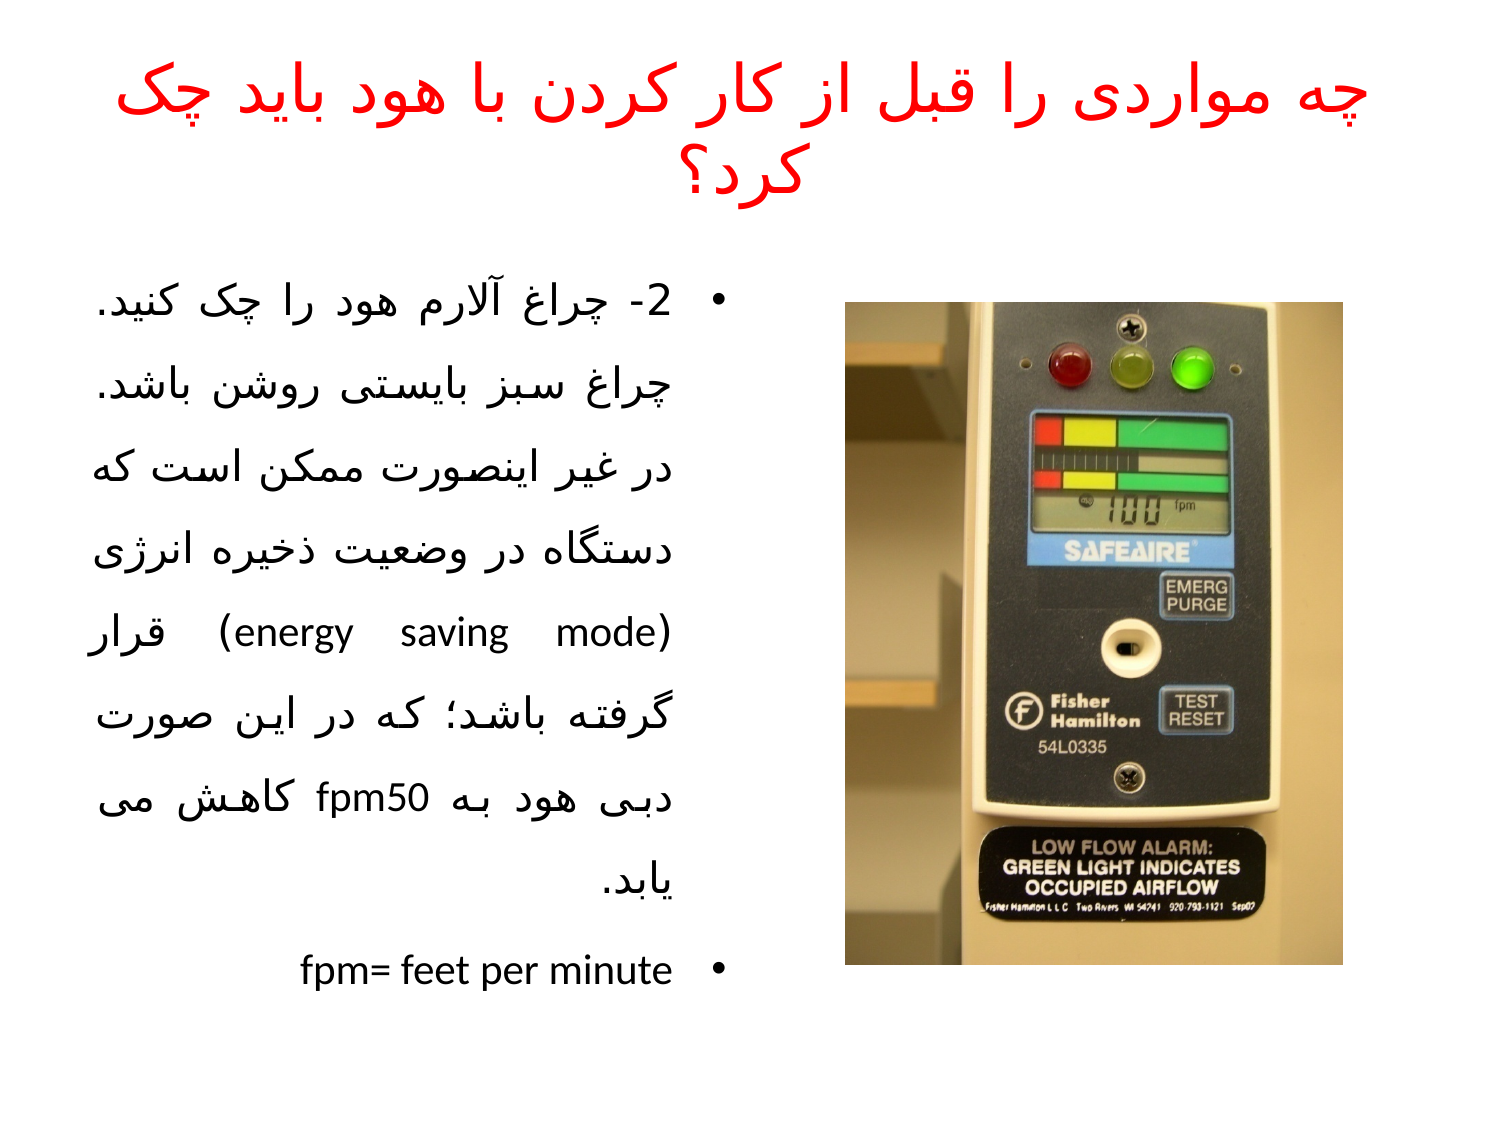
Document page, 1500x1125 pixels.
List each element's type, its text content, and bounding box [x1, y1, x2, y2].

list 2- چراغ آلارم هود را چک کنید. چراغ سبز بایستی روشن باشد. در غیر اینصورت ممکن است که دستگاه در وضعیت ذخیره انرژی (energy saving mode) قرار گرفته باشد؛ که در این صورت دبی هود به fpm50 کاهش می یابد. fpm= feet per minute [75, 234, 738, 1006]
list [844, 302, 1343, 965]
title چه مواردی را قبل از کار کردن با هود باید چک کرد؟ [75, 20, 1413, 233]
